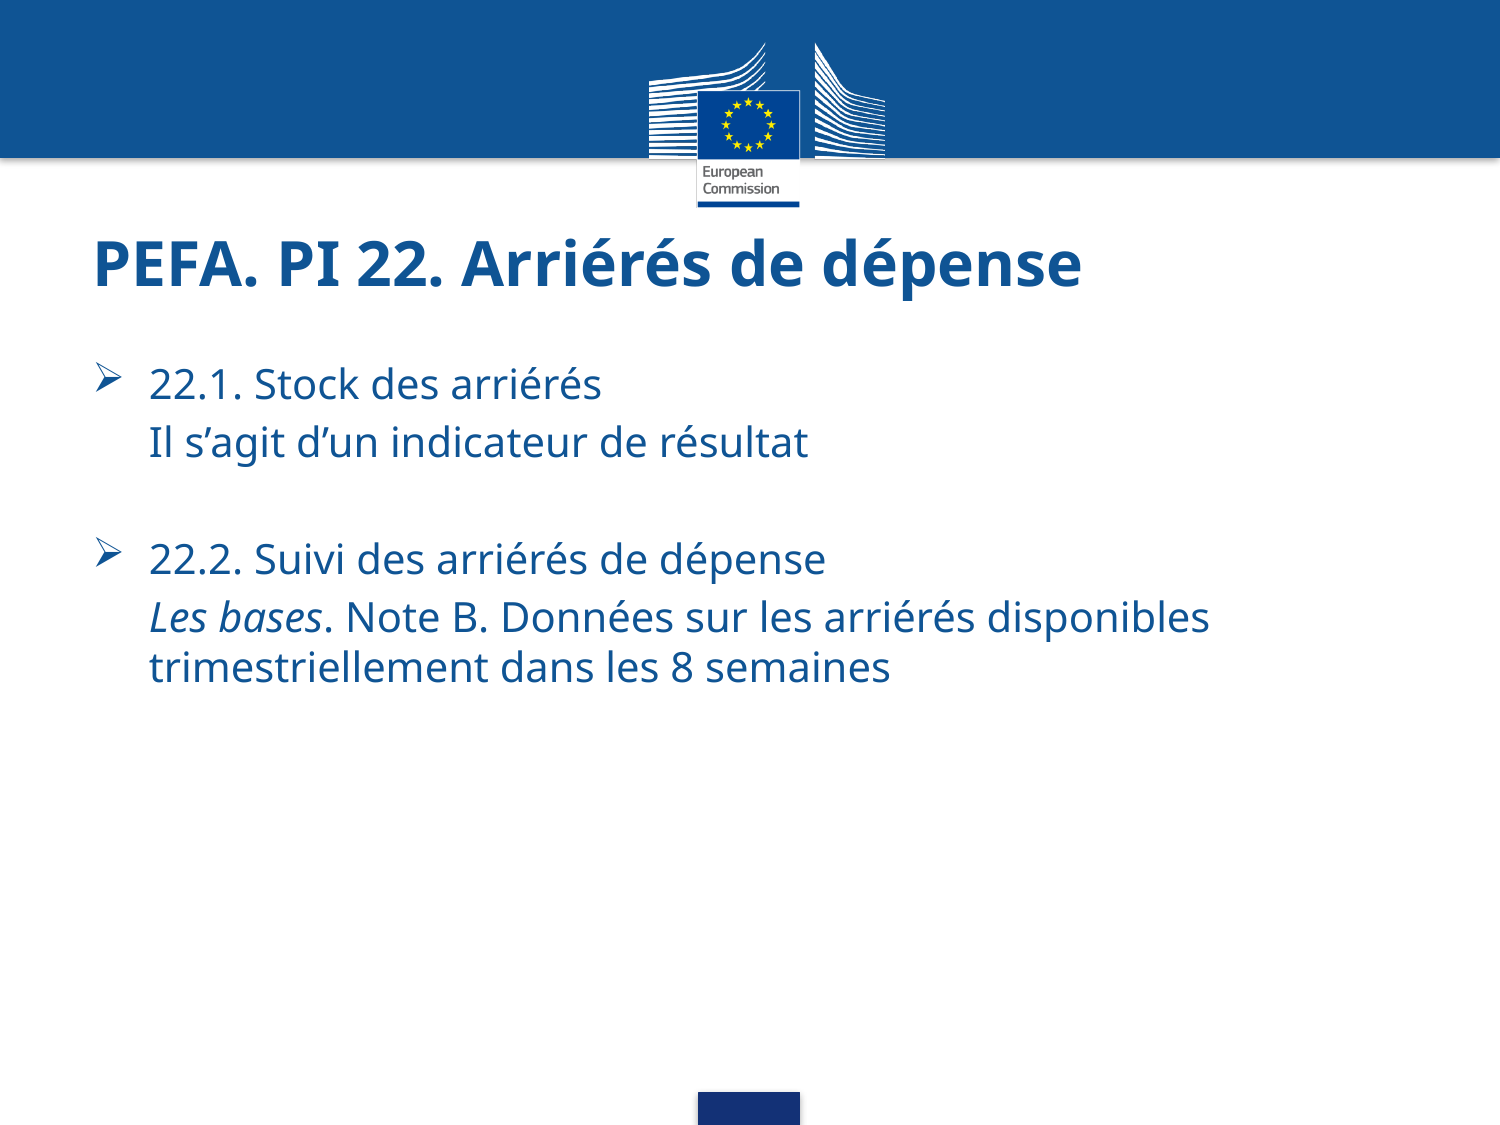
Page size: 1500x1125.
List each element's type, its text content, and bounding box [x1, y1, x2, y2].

picture [649, 42, 885, 196]
title PEFA. PI 22. Arriérés de dépense [77, 196, 1428, 327]
list 22.1. Stock des arriérés Il s’agit d’un indicateur de résultat 22.2. Suivi des arriérés de dépense Les bases. Note B. Données sur les arriérés disponibles trimestriellement dans les 8 semaines [77, 349, 1428, 1024]
